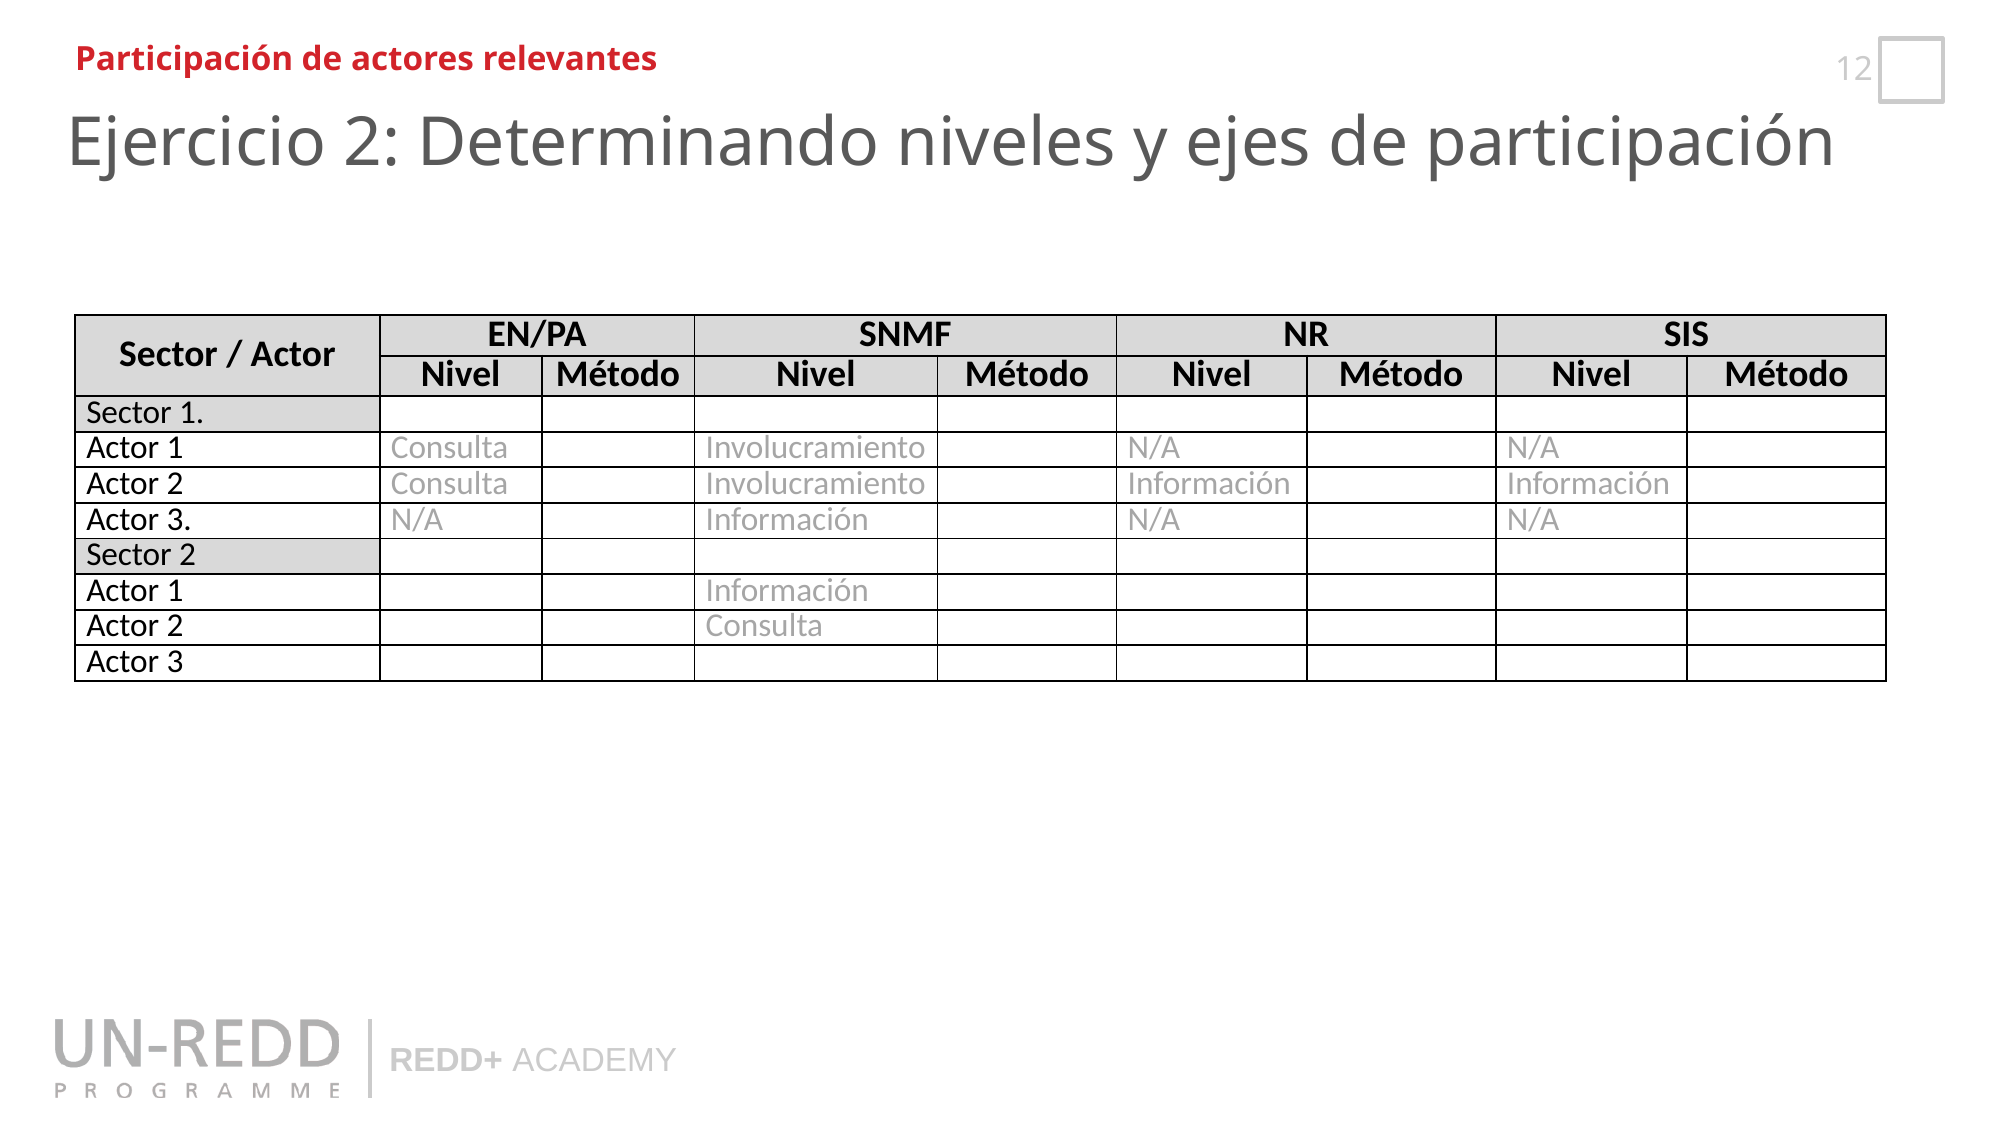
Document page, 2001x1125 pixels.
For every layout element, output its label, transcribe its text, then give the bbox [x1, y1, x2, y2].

table_header NR [1117, 316, 1495, 355]
table_cell N/A [1497, 504, 1686, 538]
table_cell [1308, 611, 1495, 644]
table_cell [543, 646, 694, 680]
text_box Participación de actores relevantes [55, 27, 733, 90]
table_cell N/A [1117, 433, 1306, 466]
table_cell Actor 2 [76, 611, 379, 644]
table_cell [1308, 646, 1495, 680]
table_cell Actor 3. [76, 504, 379, 538]
table_cell [1688, 504, 1885, 538]
table_cell [1497, 397, 1686, 431]
table_cell [1308, 397, 1495, 431]
table_cell [1117, 397, 1306, 431]
table_cell [1688, 575, 1885, 609]
table_cell [695, 646, 937, 680]
table_cell Actor 2 [76, 468, 379, 502]
table_cell [1308, 575, 1495, 609]
table_cell Nivel [381, 357, 541, 395]
table_cell [381, 539, 541, 573]
table_cell Método [938, 357, 1116, 395]
table_cell [1688, 468, 1885, 502]
table_cell [543, 575, 694, 609]
table_cell Información [695, 575, 937, 609]
table_cell [381, 575, 541, 609]
table_cell [938, 575, 1116, 609]
table_cell [938, 433, 1116, 466]
table_cell [1117, 575, 1306, 609]
table_cell [1117, 611, 1306, 644]
table_cell [938, 504, 1116, 538]
table_cell [1497, 611, 1686, 644]
table_cell [1688, 397, 1885, 431]
table_cell Nivel [1497, 357, 1686, 395]
table_cell Involucramiento [695, 468, 937, 502]
table_cell [1497, 575, 1686, 609]
table_cell [543, 504, 694, 538]
table_cell [938, 539, 1116, 573]
table_cell [543, 611, 694, 644]
table_cell Consulta [695, 611, 937, 644]
table_cell N/A [1497, 433, 1686, 466]
table_cell Método [543, 357, 694, 395]
table_cell Información [1497, 468, 1686, 502]
table_cell [381, 646, 541, 680]
table_cell [1497, 646, 1686, 680]
table_cell [543, 468, 694, 502]
table_cell [1688, 646, 1885, 680]
table_cell [938, 397, 1116, 431]
table_cell [695, 539, 937, 573]
table_cell [1497, 539, 1686, 573]
table_cell [1117, 646, 1306, 680]
table_cell Sector 1. [76, 397, 379, 431]
table_cell [1308, 539, 1495, 573]
table_cell [1308, 468, 1495, 502]
table_cell [938, 468, 1116, 502]
table_cell [381, 397, 541, 431]
table_cell Información [1117, 468, 1306, 502]
table_header SNMF [695, 316, 1116, 355]
table_header Sector / Actor [76, 316, 379, 395]
table_cell [1688, 433, 1885, 466]
picture [55, 1019, 339, 1098]
table_cell [1308, 433, 1495, 466]
table_cell Sector 2 [76, 539, 379, 573]
table_cell [543, 397, 694, 431]
table_cell Actor 1 [76, 575, 379, 609]
table_cell [695, 397, 937, 431]
table_cell [381, 611, 541, 644]
table_cell Actor 1 [76, 433, 379, 466]
table_cell Actor 3 [76, 646, 379, 680]
table_cell N/A [1117, 504, 1306, 538]
table_cell [1117, 539, 1306, 573]
table_cell [1308, 504, 1495, 538]
table_cell Método [1308, 357, 1495, 395]
table_header EN/PA [381, 316, 694, 355]
table_cell Involucramiento [695, 433, 937, 466]
table_cell [1688, 611, 1885, 644]
table_cell Información [695, 504, 937, 538]
table_cell N/A [381, 504, 541, 538]
table_cell [543, 433, 694, 466]
table_cell [938, 611, 1116, 644]
table_cell Consulta [381, 433, 541, 466]
table_header SIS [1497, 316, 1885, 355]
list Ejercicio 2: Determinando niveles y ejes de participación [51, 90, 1914, 248]
table_cell [543, 539, 694, 573]
table_cell Método [1688, 357, 1885, 395]
table_cell Nivel [695, 357, 937, 395]
table_cell Nivel [1117, 357, 1306, 395]
table_cell [938, 646, 1116, 680]
table_cell Consulta [381, 468, 541, 502]
table_cell [1688, 539, 1885, 573]
